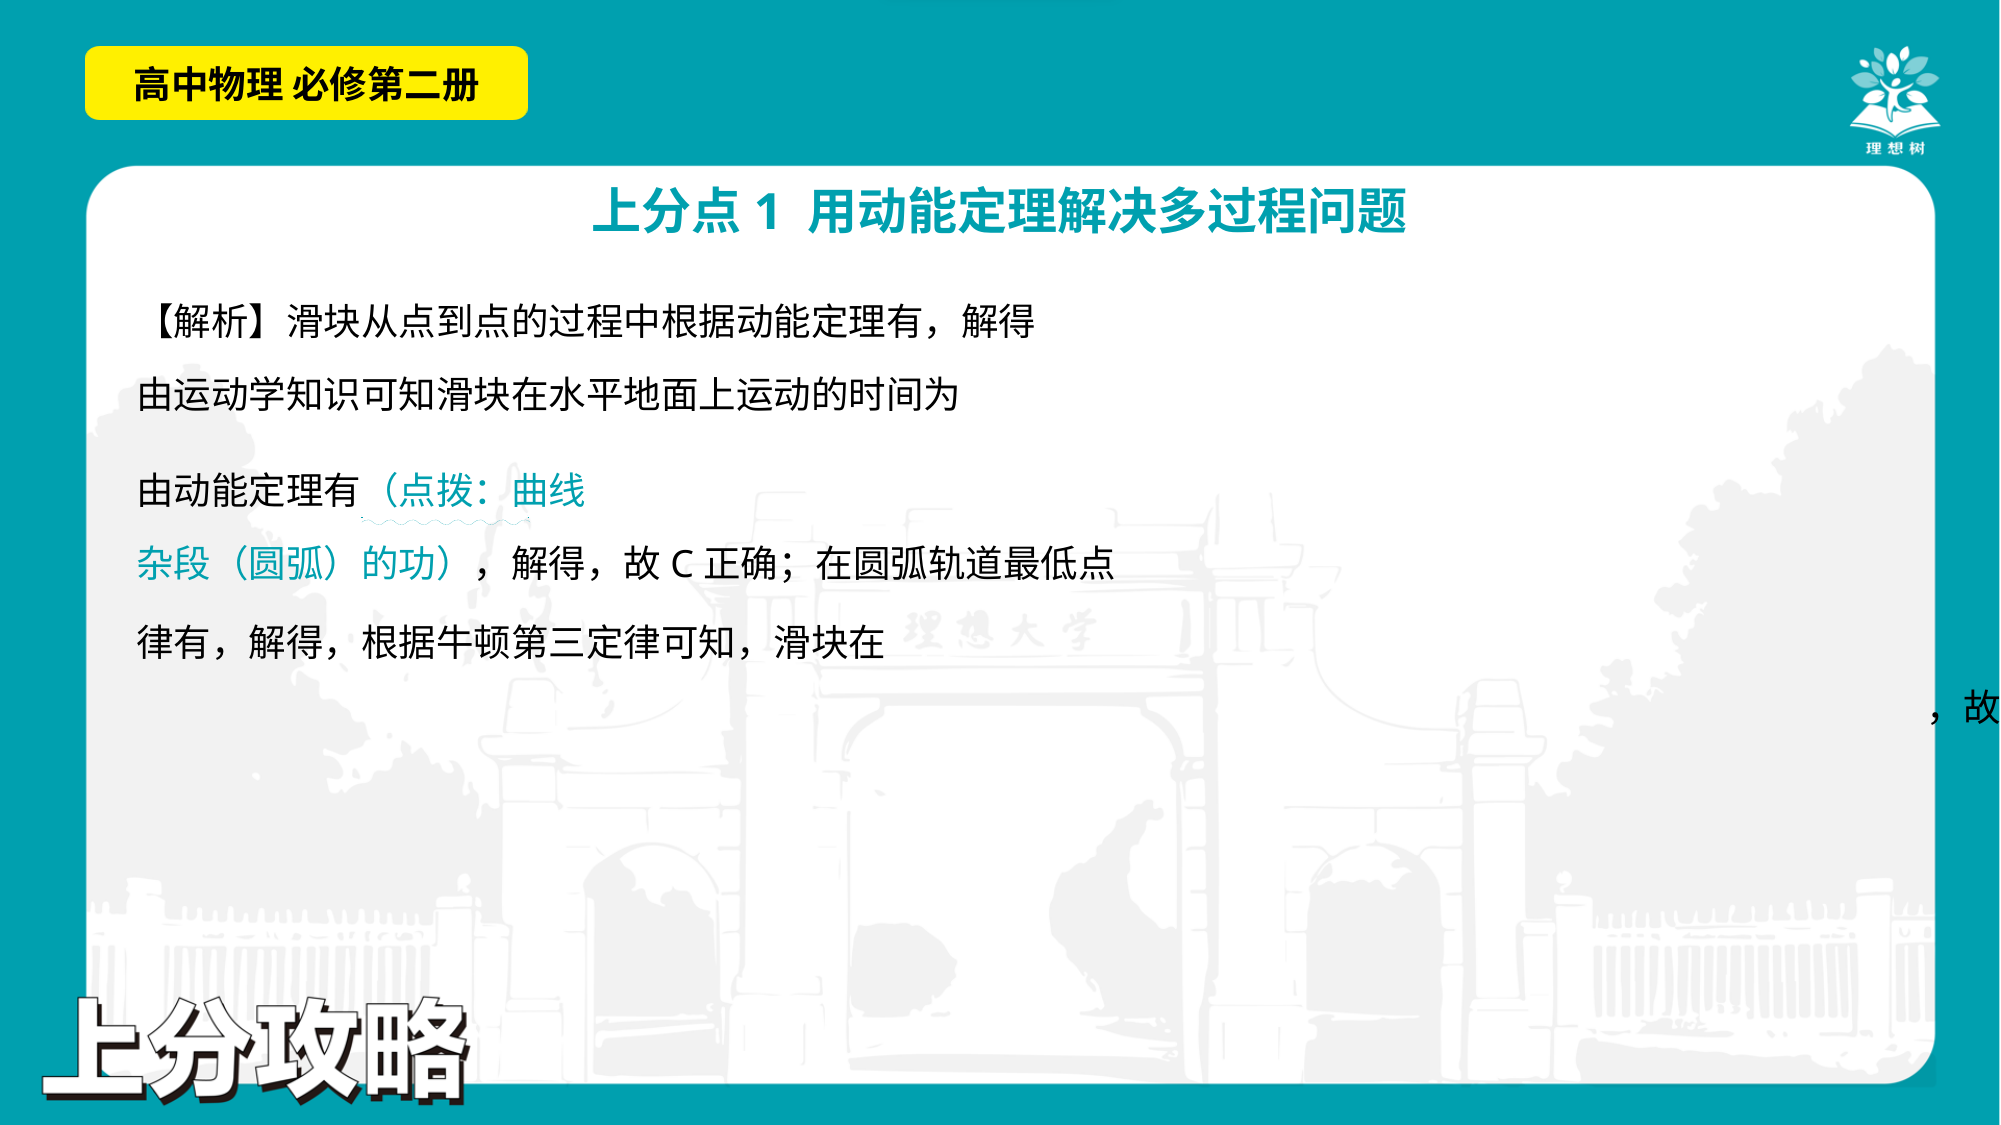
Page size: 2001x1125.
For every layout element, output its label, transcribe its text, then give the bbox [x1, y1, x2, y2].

picture [0, 0, 2000, 1125]
text_box . . [360, 415, 681, 514]
